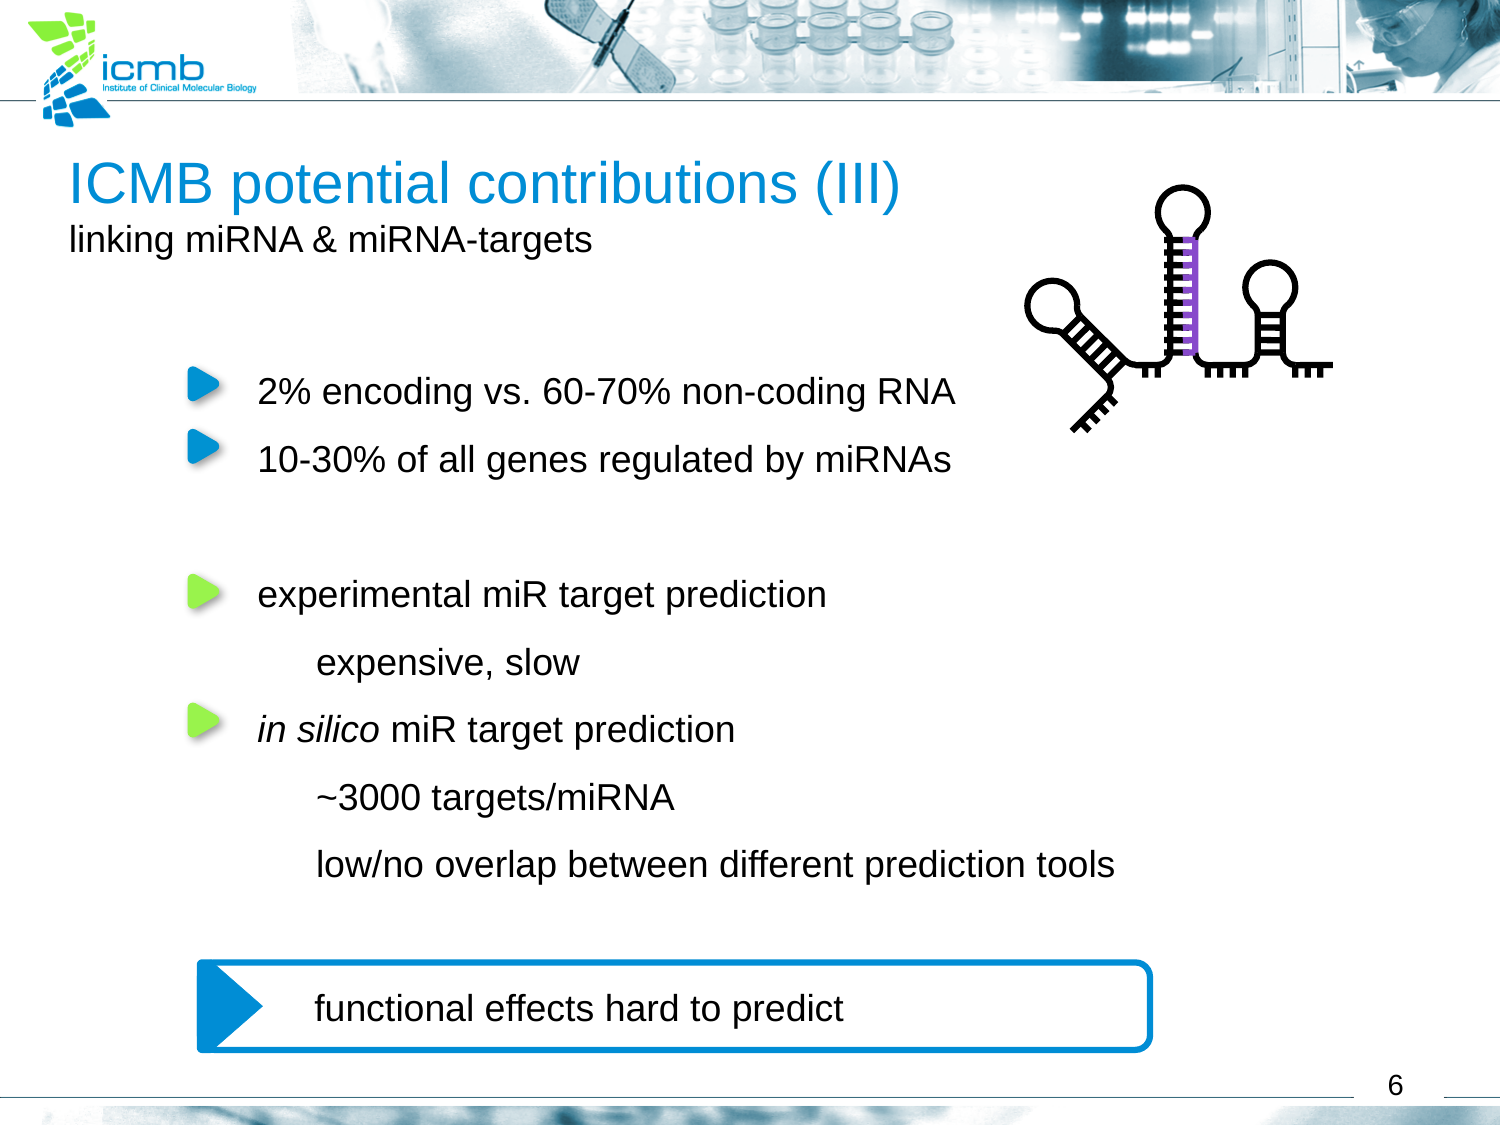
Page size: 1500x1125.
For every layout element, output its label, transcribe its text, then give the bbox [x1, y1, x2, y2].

text_box ICMB potential contributions (III) linking miRNA & miRNA-targets [54, 137, 919, 268]
picture [0, 0, 1500, 1125]
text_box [1024, 187, 1333, 425]
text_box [199, 962, 1151, 1051]
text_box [187, 337, 1137, 899]
